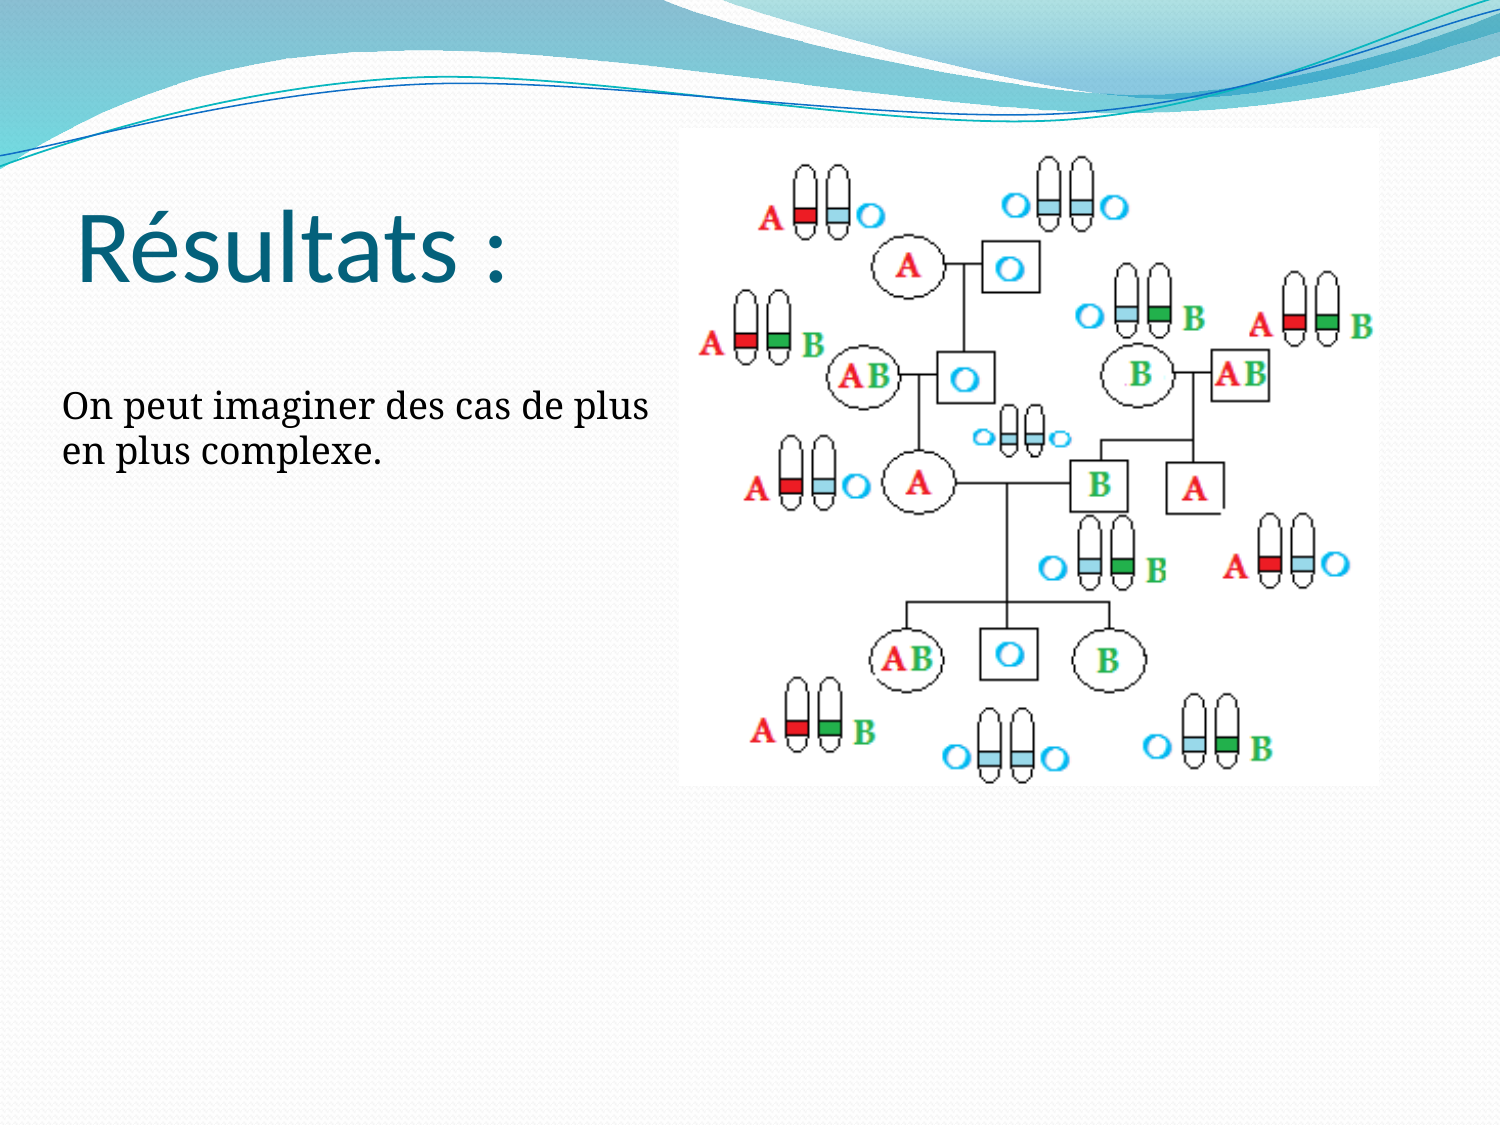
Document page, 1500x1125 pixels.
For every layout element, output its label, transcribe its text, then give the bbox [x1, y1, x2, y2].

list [679, 128, 1380, 786]
text_box On peut imaginer des cas de plus en plus complexe. [46, 374, 672, 480]
title Résultats : [75, 115, 1425, 303]
